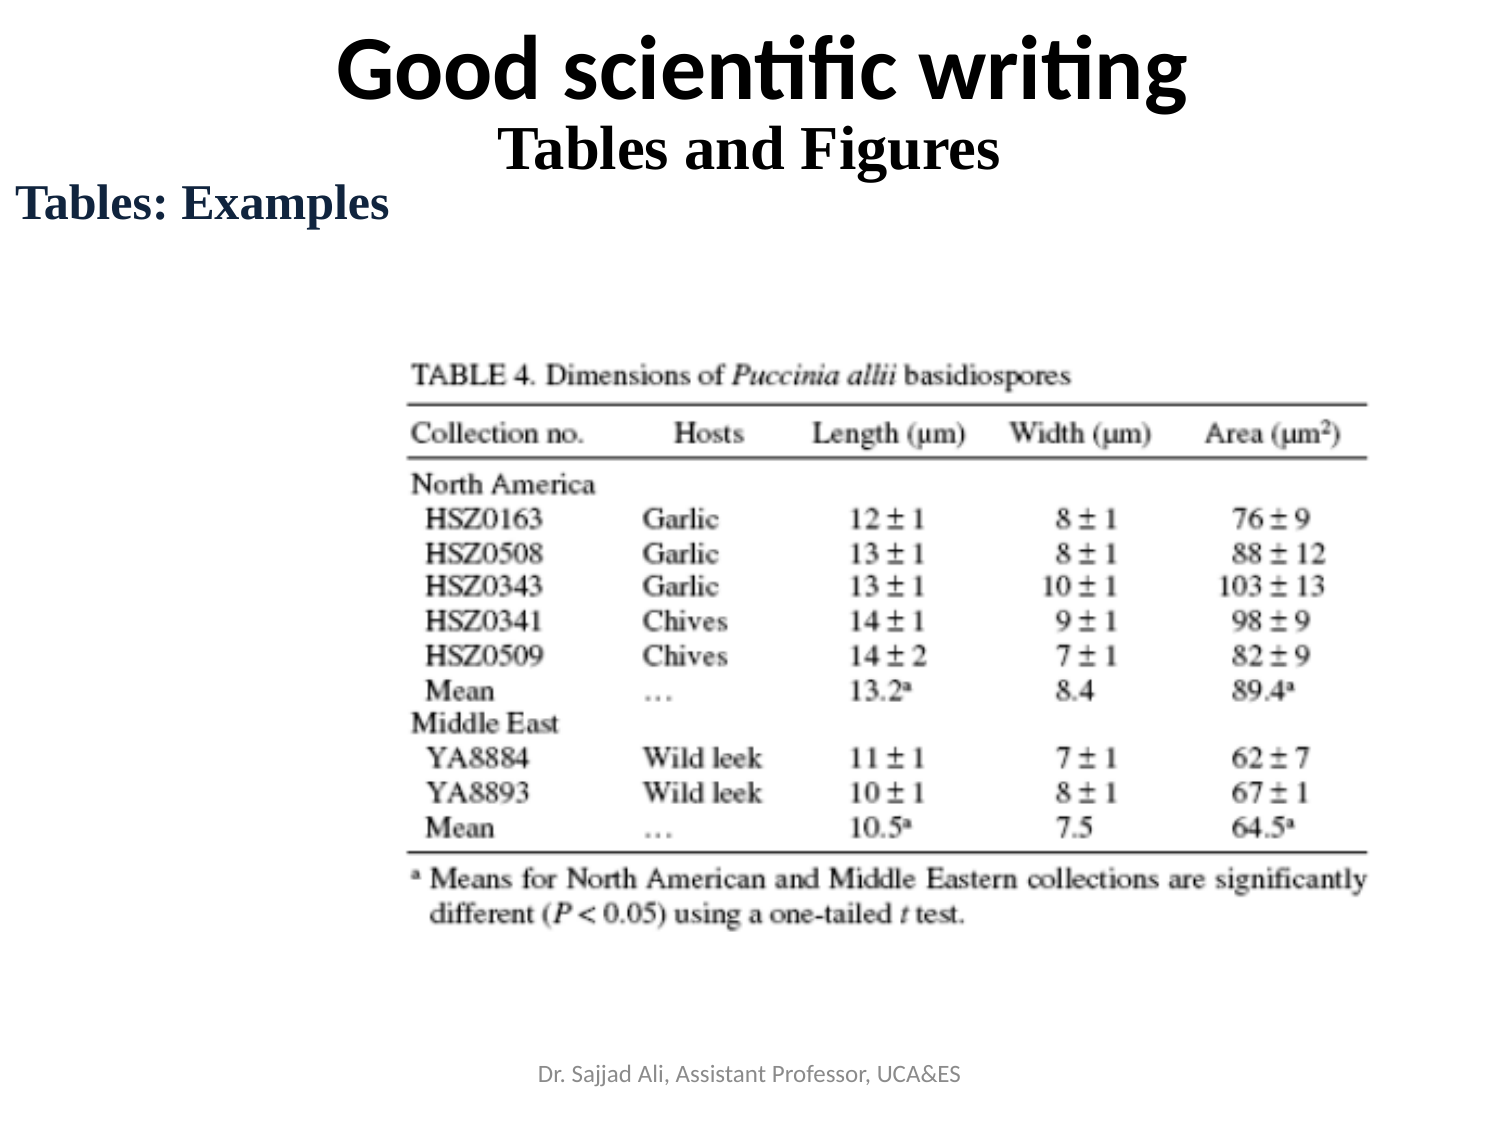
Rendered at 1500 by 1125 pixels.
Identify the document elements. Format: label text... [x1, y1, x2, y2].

text_box Tables and Figures [483, 99, 1017, 190]
subtitle Tables: Examples [0, 162, 438, 250]
footer Dr. Sajjad Ali, Assistant Professor, UCA&ES [512, 1042, 988, 1103]
text_box Good scientific writing [124, 0, 1400, 125]
picture [383, 346, 1401, 946]
